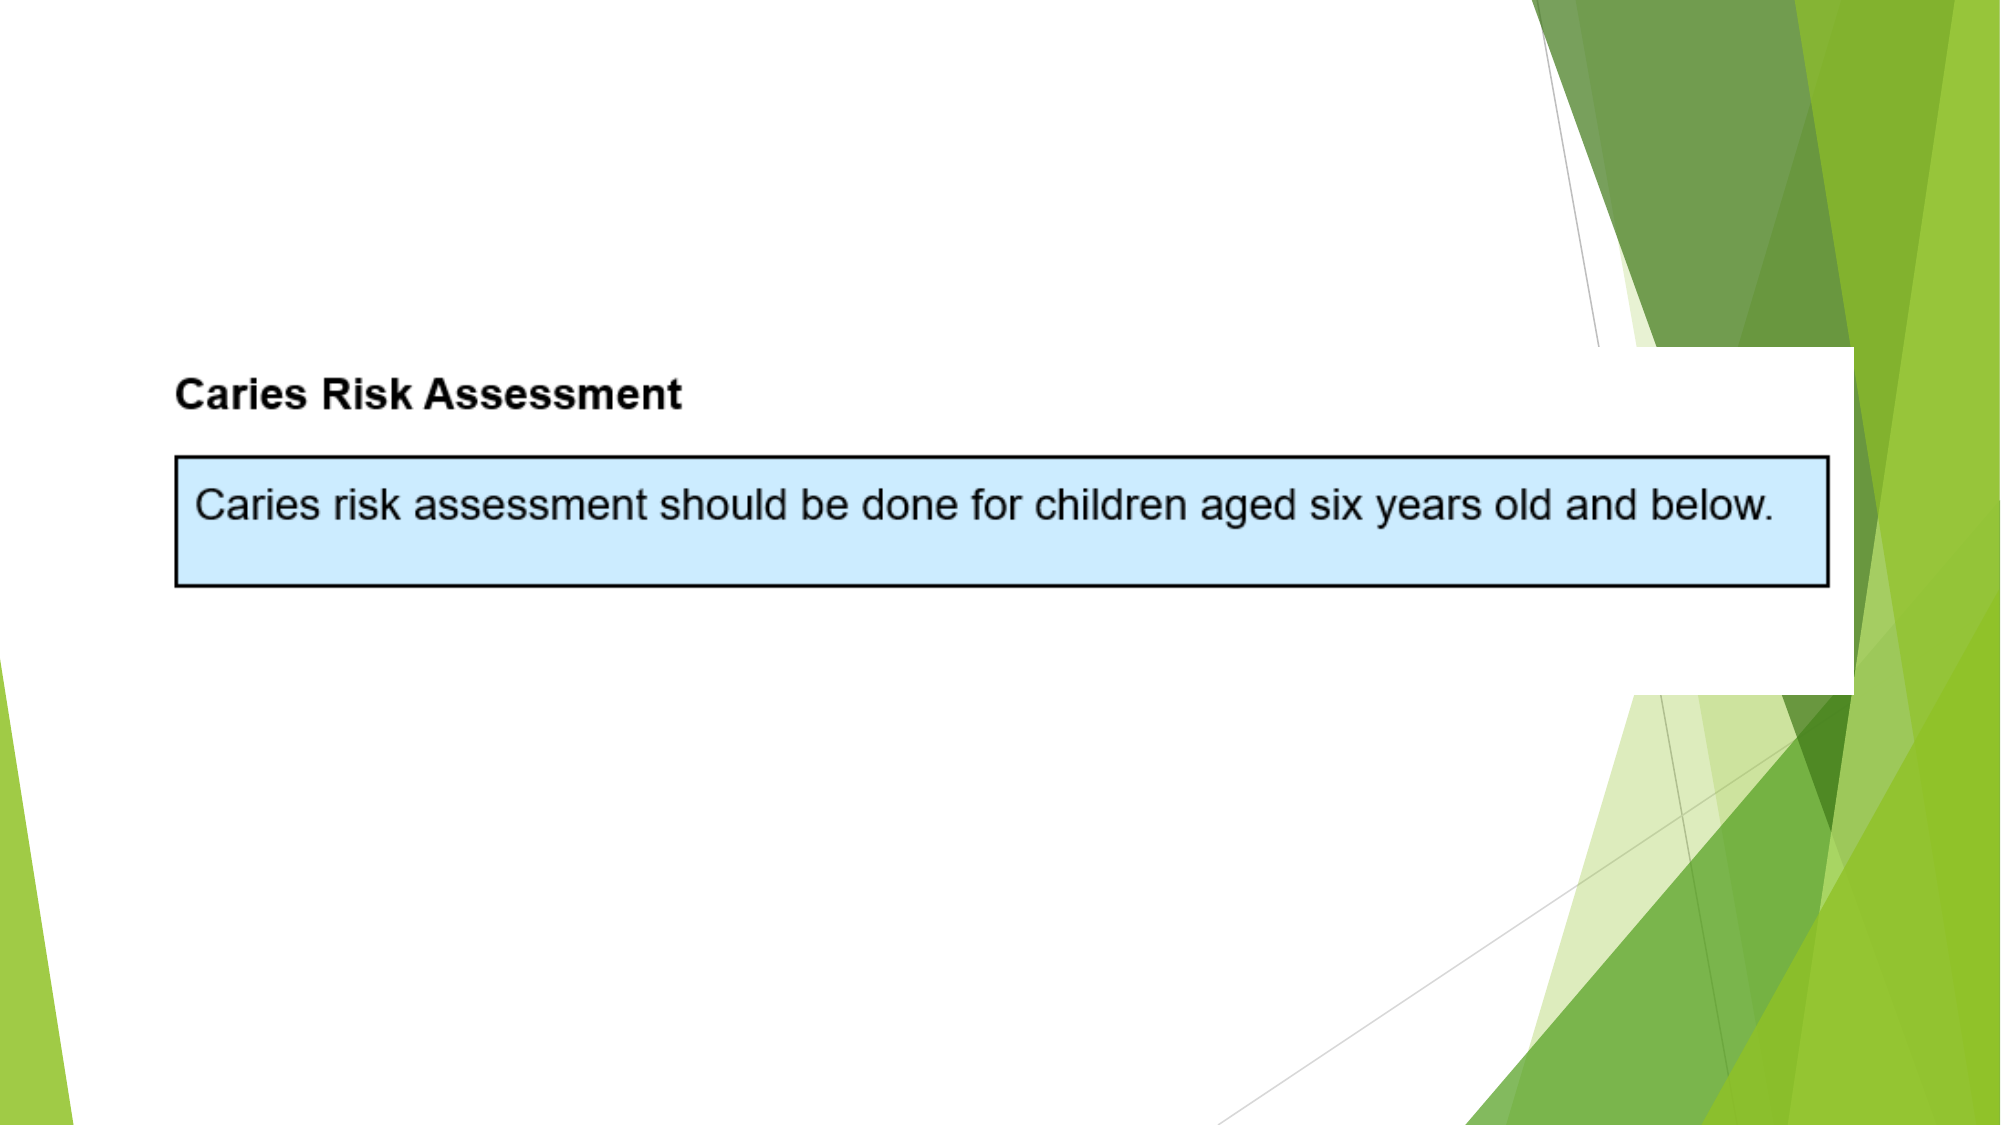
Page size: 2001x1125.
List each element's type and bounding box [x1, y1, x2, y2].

list [142, 347, 1854, 695]
